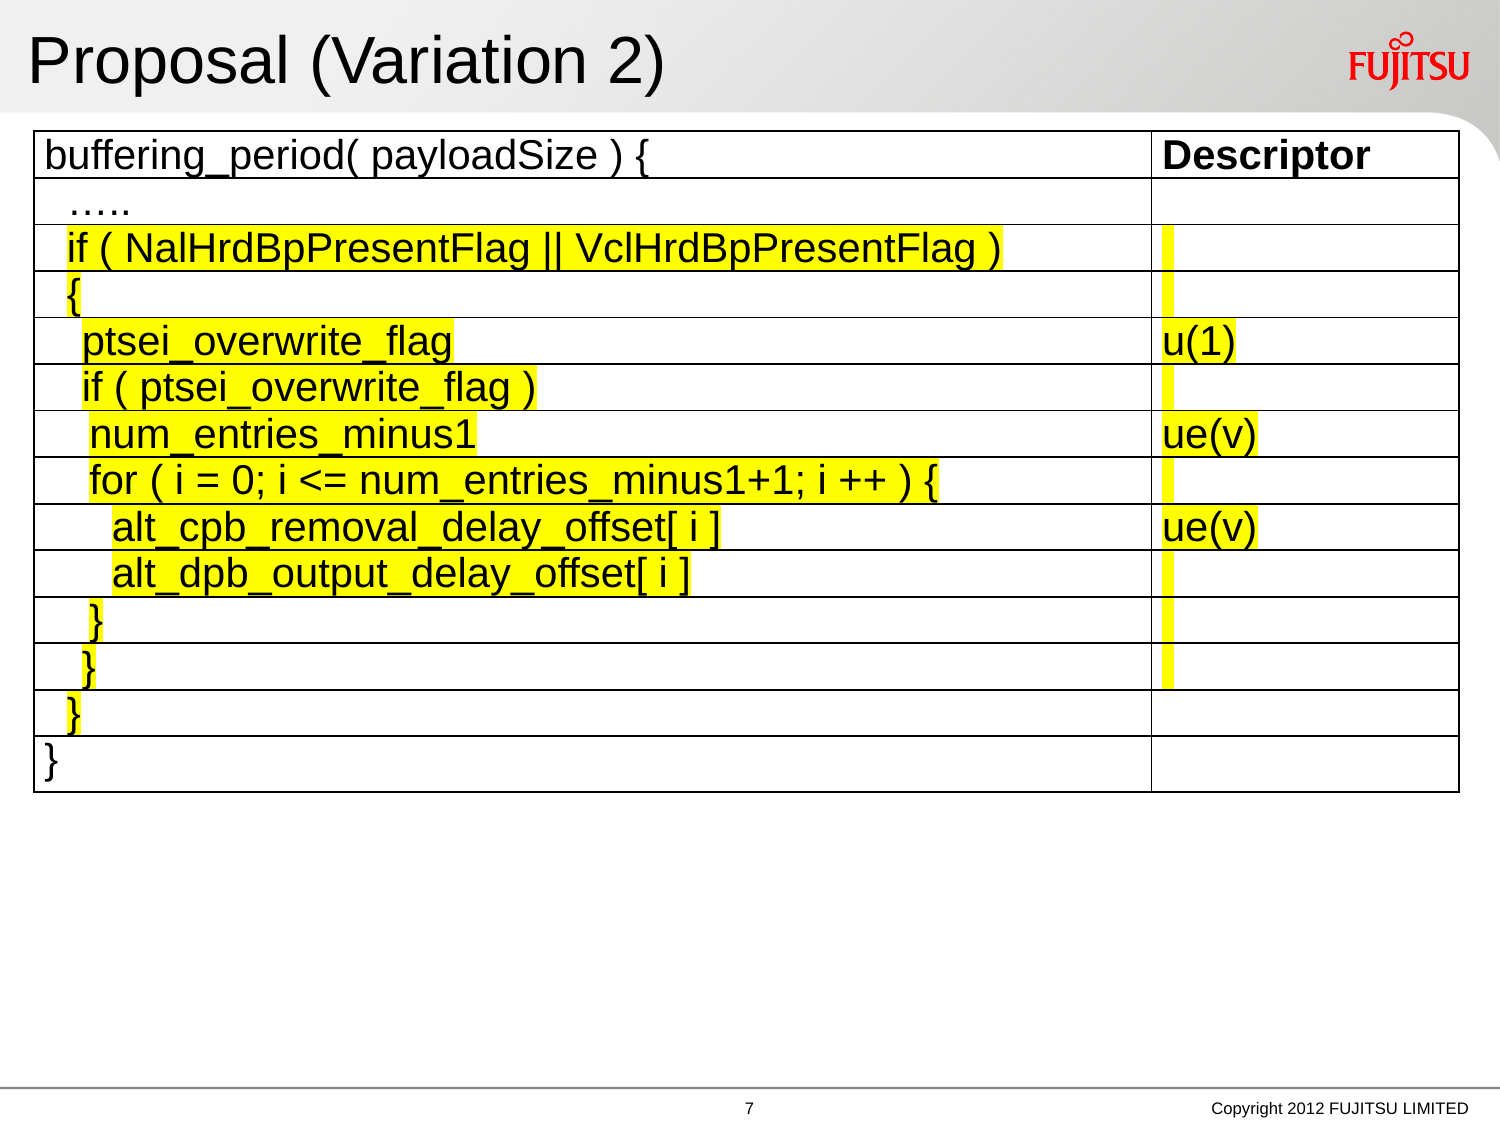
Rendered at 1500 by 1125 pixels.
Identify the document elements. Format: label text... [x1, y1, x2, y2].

table_cell } [35, 644, 1151, 689]
table_cell } [35, 737, 1151, 791]
table_cell [1152, 225, 1458, 270]
footer Copyright 2012 FUJITSU LIMITED [809, 1091, 1470, 1125]
table_cell } [35, 598, 1151, 642]
table_header Descriptor [1152, 132, 1458, 177]
table_cell [1152, 691, 1458, 735]
table_cell { [35, 272, 1151, 317]
table_cell [1152, 737, 1458, 791]
table_cell [1152, 458, 1458, 503]
table_cell } [35, 691, 1151, 735]
table_cell [1152, 644, 1458, 689]
table_cell [1152, 551, 1458, 596]
title Proposal (Variation 2) [27, 0, 1317, 114]
table_cell alt_cpb_removal_delay_offset[ i ] [35, 505, 1151, 549]
table_cell alt_dpb_output_delay_offset[ i ] [35, 551, 1151, 596]
table_cell [1152, 179, 1458, 224]
table_cell [1152, 598, 1458, 642]
table_cell u(1) [1152, 318, 1458, 363]
slide_number 6 [705, 1091, 794, 1125]
table_cell [1152, 365, 1458, 410]
table_cell ….. [35, 179, 1151, 224]
table_cell if ( ptsei_overwrite_flag ) [35, 365, 1151, 410]
table_cell [1152, 272, 1458, 317]
table_cell ue(v) [1152, 505, 1458, 549]
table_cell ptsei_overwrite_flag [35, 318, 1151, 363]
table_cell for ( i = 0; i <= num_entries_minus1+1; i ++ ) { [35, 458, 1151, 503]
table_cell num_entries_minus1 [35, 411, 1151, 456]
table_header buffering_period( payloadSize ) { [35, 132, 1151, 177]
table_cell if ( NalHrdBpPresentFlag || VclHrdBpPresentFlag ) [35, 225, 1151, 270]
table_cell ue(v) [1152, 411, 1458, 456]
picture [0, 0, 1500, 176]
